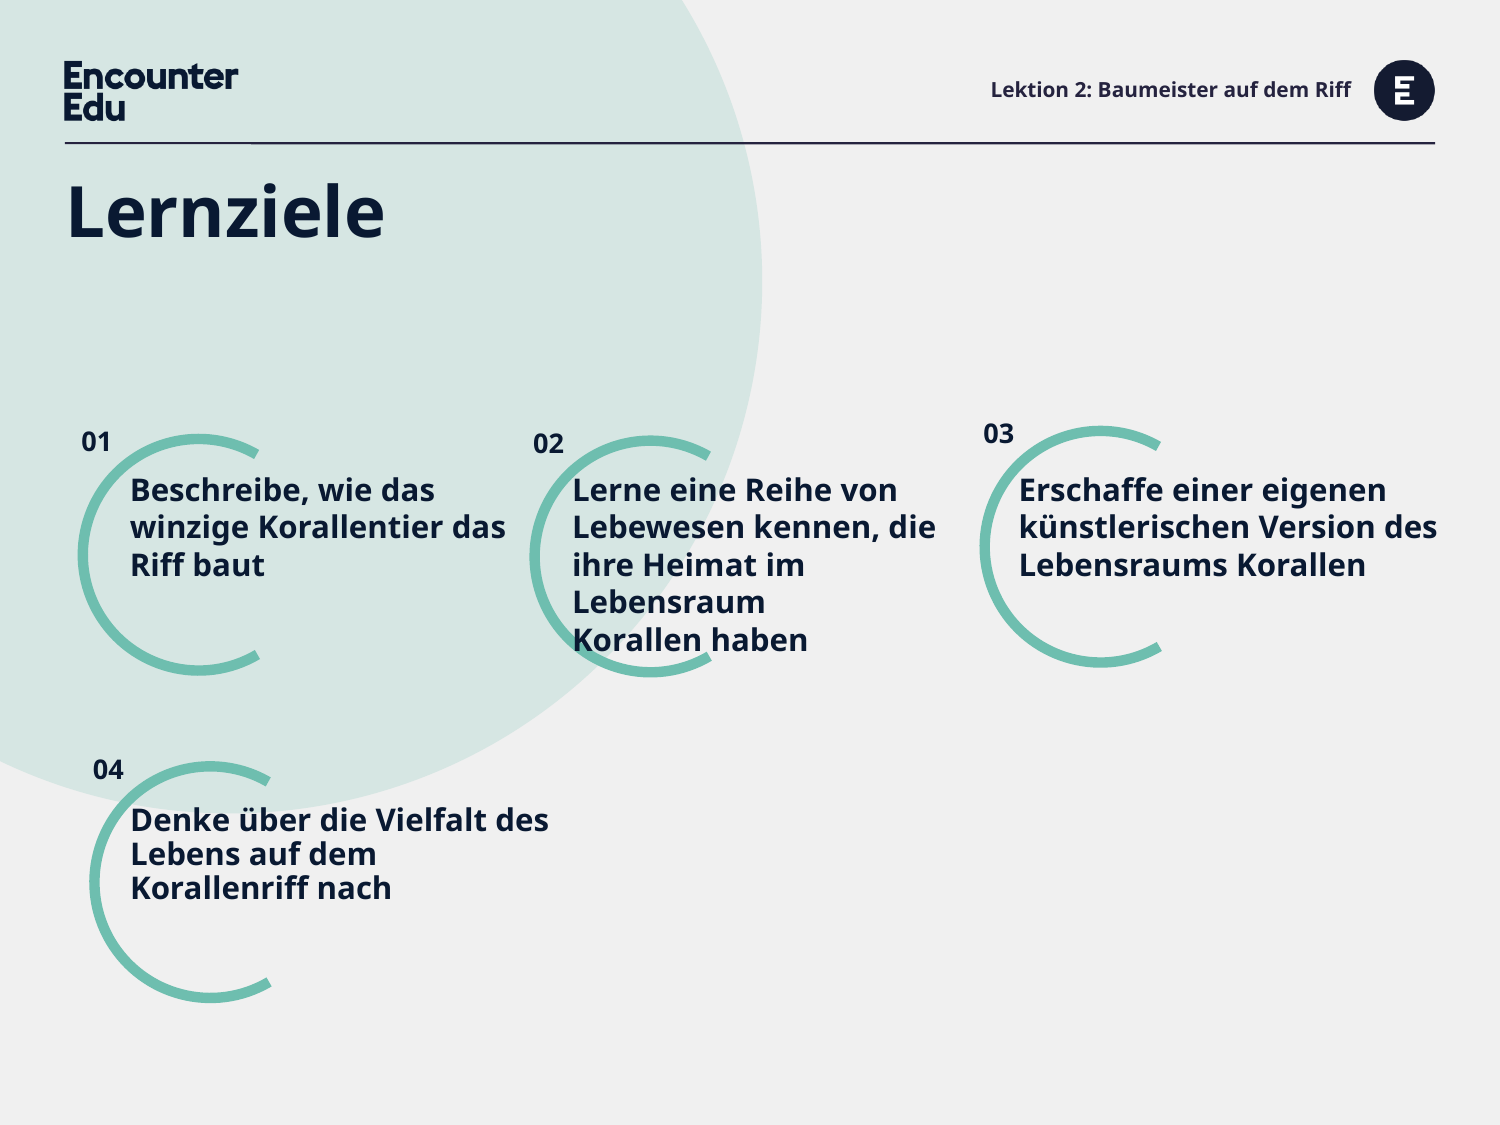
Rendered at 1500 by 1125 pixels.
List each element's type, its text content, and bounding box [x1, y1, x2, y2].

list Denke über die Vielfalt des Lebens auf dem Korallenriff nach [122, 796, 566, 971]
list Erschaffe einer eigenen künstlerischen Version des Lebensraums Korallen [1010, 462, 1454, 636]
list Lerne eine Reihe von Lebewesen kennen, die ihre Heimat im Lebensraum Korallen haben [564, 462, 1008, 636]
list Lernziele [56, 167, 518, 229]
picture [60, 59, 243, 122]
list Beschreibe, wie das winzige Korallentier das Riff baut [121, 462, 564, 636]
title Lektion 2: Baumeister auf dem Riff [749, 67, 1359, 114]
picture [1372, 58, 1436, 122]
